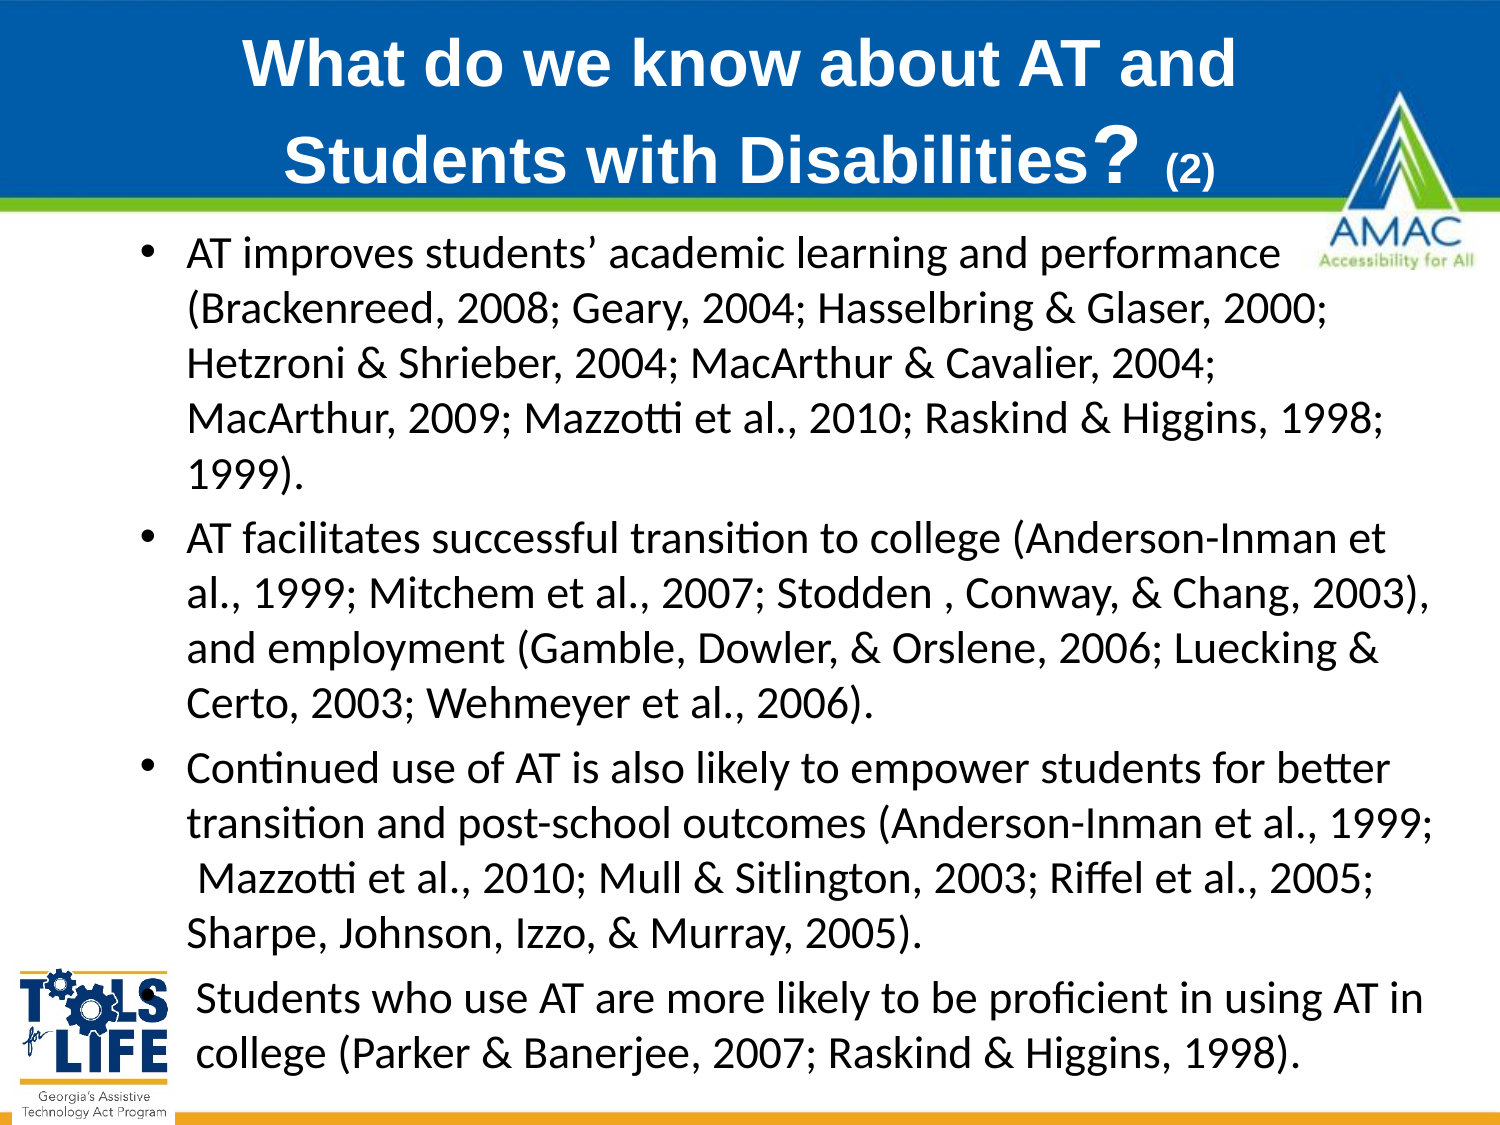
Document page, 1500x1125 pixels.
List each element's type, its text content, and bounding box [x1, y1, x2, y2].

list AT improves students’ academic learning and performance (Brackenreed, 2008; Geary, 2004; Hasselbring & Glaser, 2000; Hetzroni & Shrieber, 2004; MacArthur & Cavalier, 2004; MacArthur, 2009; Mazzotti et al., 2010; Raskind & Higgins, 1998; 1999). AT facilitates successful transition to college (Anderson-Inman et al., 1999; Mitchem et al., 2007; Stodden , Conway, & Chang, 2003), and employment (Gamble, Dowler, & Orslene, 2006; Luecking & Certo, 2003; Wehmeyer et al., 2006). Continued use of AT is also likely to empower students for better transition and post-school outcomes (Anderson-Inman et al., 1999; Mazzotti et al., 2010; Mull & Sitlington, 2003; Riffel et al., 2005; Sharpe, Johnson, Izzo, & Murray, 2005). Students who use AT are more likely to be proficient in using AT in college (Parker & Banerjee, 2007; Raskind & Higgins, 1998). [125, 212, 1450, 1088]
picture [0, 0, 1500, 270]
title What do we know about AT and Students with Disabilities? (2) [75, 12, 1425, 175]
picture [12, 962, 175, 1125]
